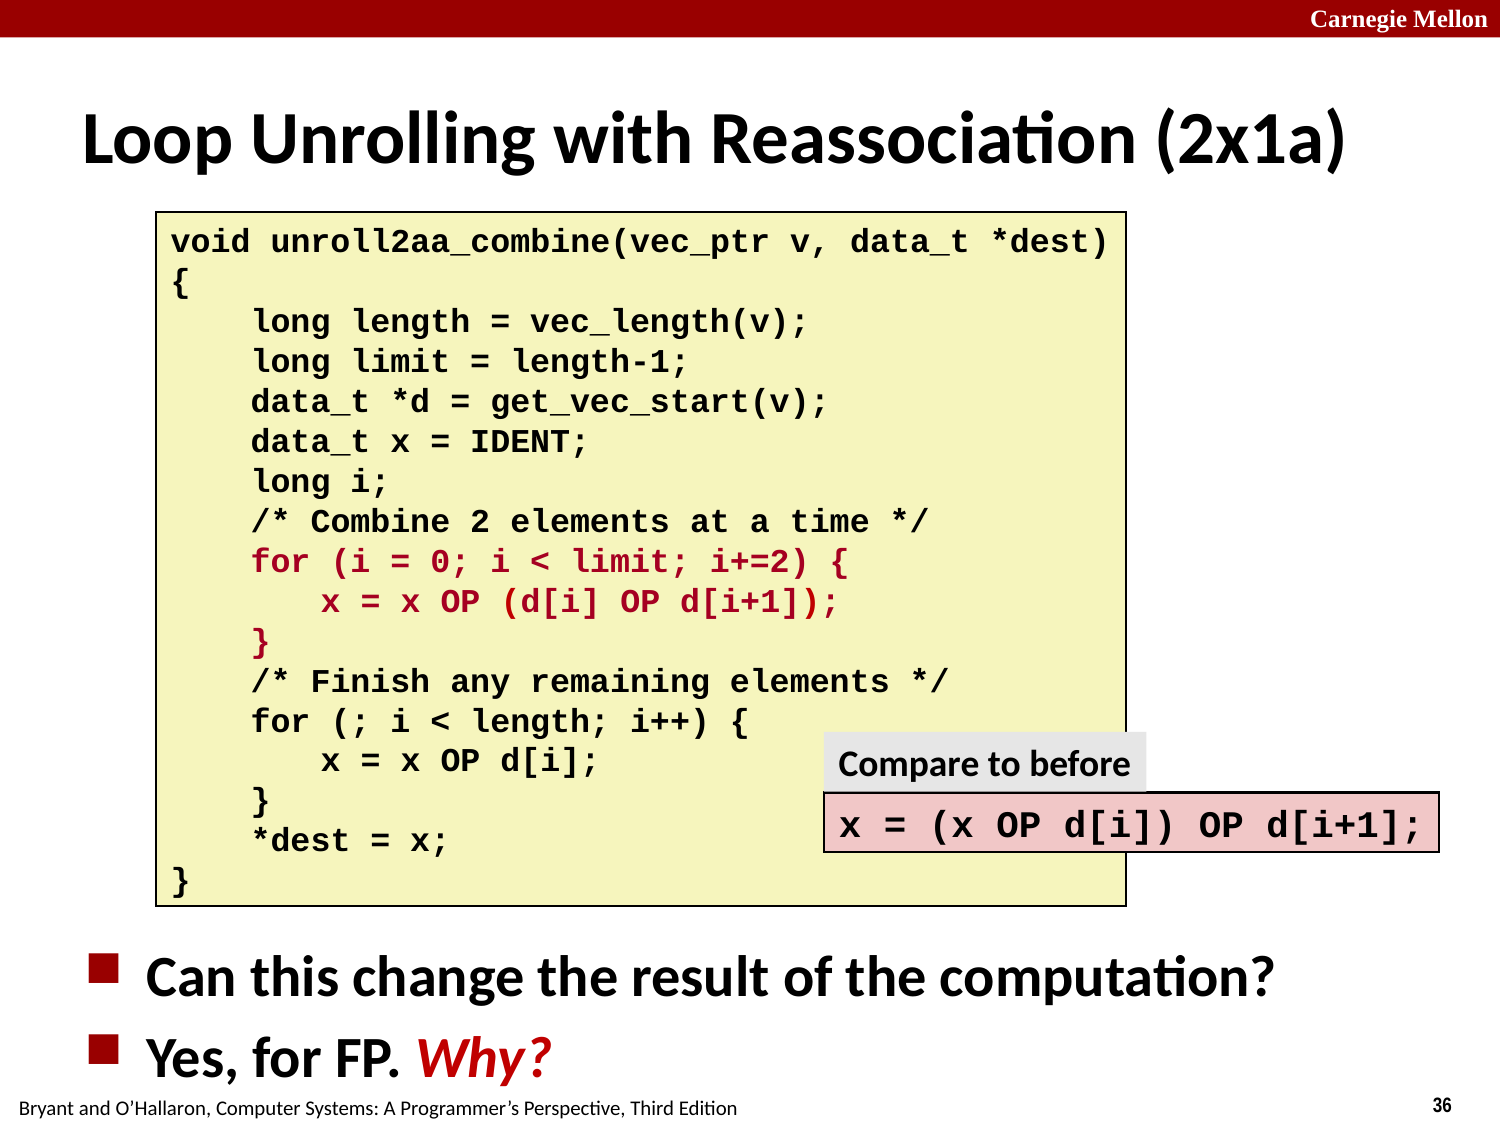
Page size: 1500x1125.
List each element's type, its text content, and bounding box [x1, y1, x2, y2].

title Loop Unrolling with Reassociation (2x1a) [66, 71, 1388, 197]
text_box void unroll2aa_combine(vec_ptr v, data_t *dest) { long length = vec_length(v); long limit = length-1; data_t *d = get_vec_start(v); data_t x = IDENT; long i; /* Combine 2 elements at a time */ for (i = 0; i < limit; i+=2) { x = x OP (d[i] OP d[i+1]); } /* Finish any remaining elements */ for (; i < length; i++) { x = x OP d[i]; } *dest = x; } [155, 212, 1126, 906]
text_box Compare to before [823, 731, 1147, 792]
list Can this change the result of the computation? Yes, for FP. Why? [74, 929, 1378, 1026]
text_box x = (x OP d[i]) OP d[i+1]; [824, 792, 1439, 852]
